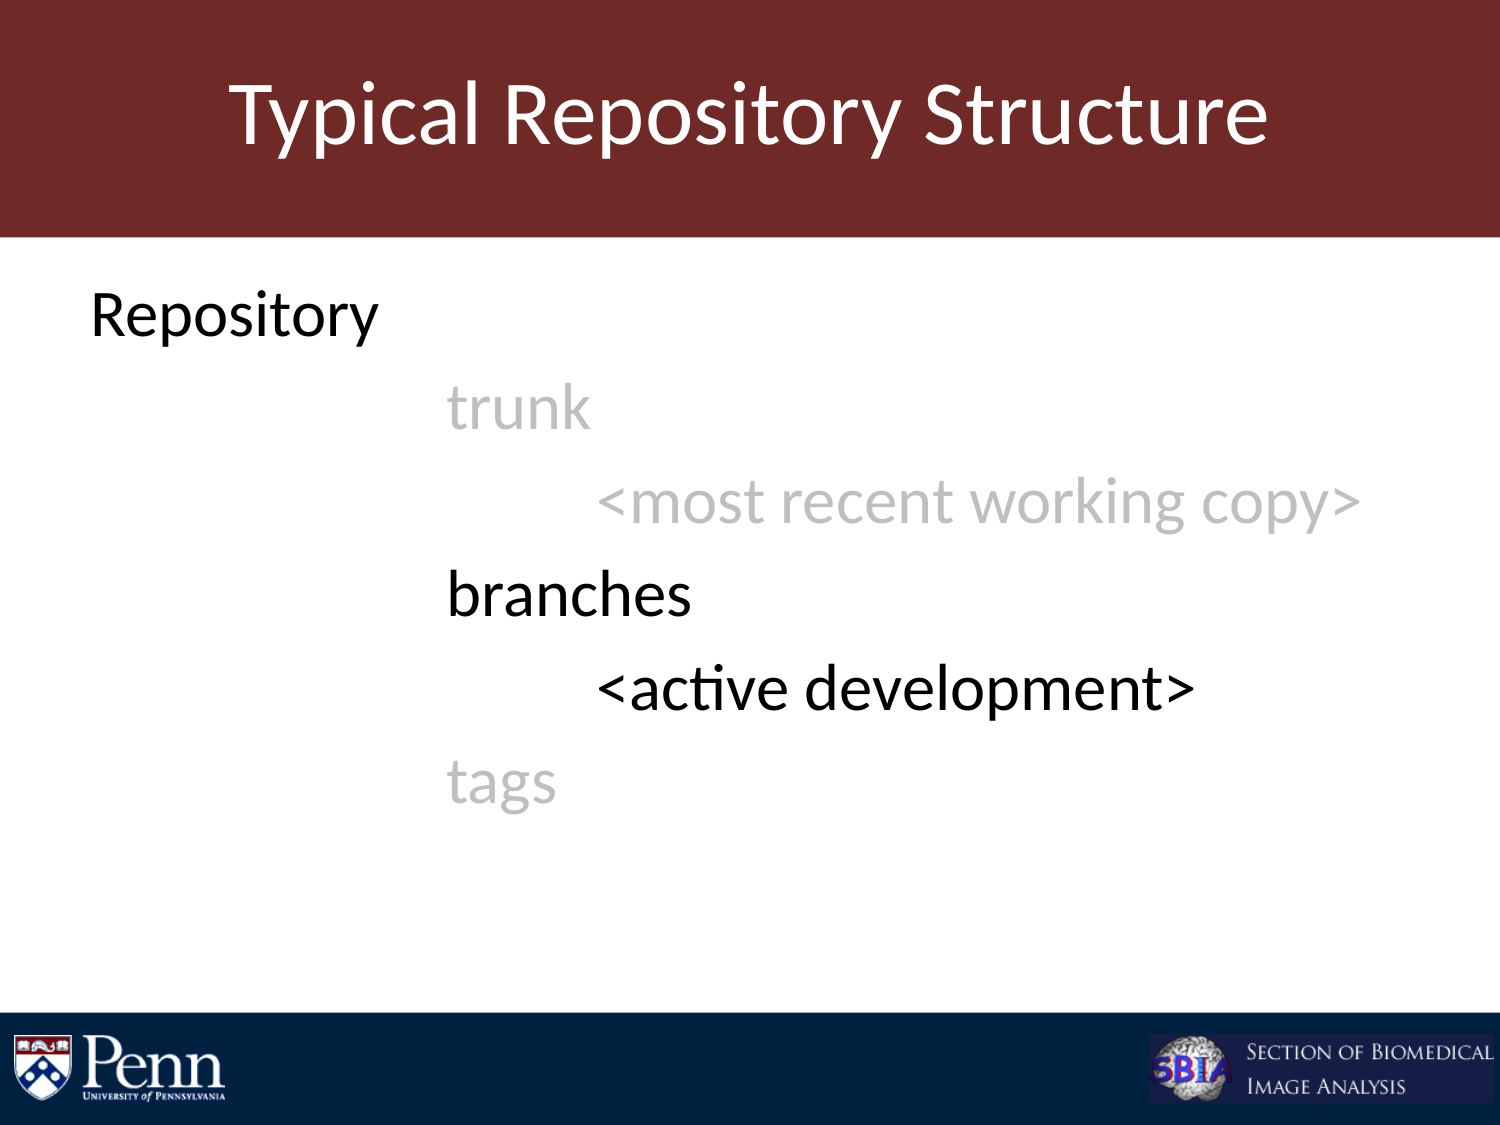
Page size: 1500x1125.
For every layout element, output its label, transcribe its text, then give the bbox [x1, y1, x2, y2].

list Repository trunk <most recent working copy> branches <active development> tags [75, 262, 1425, 1013]
picture [14, 1035, 225, 1102]
title Typical Repository Structure [75, 45, 1425, 238]
picture [1149, 1034, 1494, 1103]
